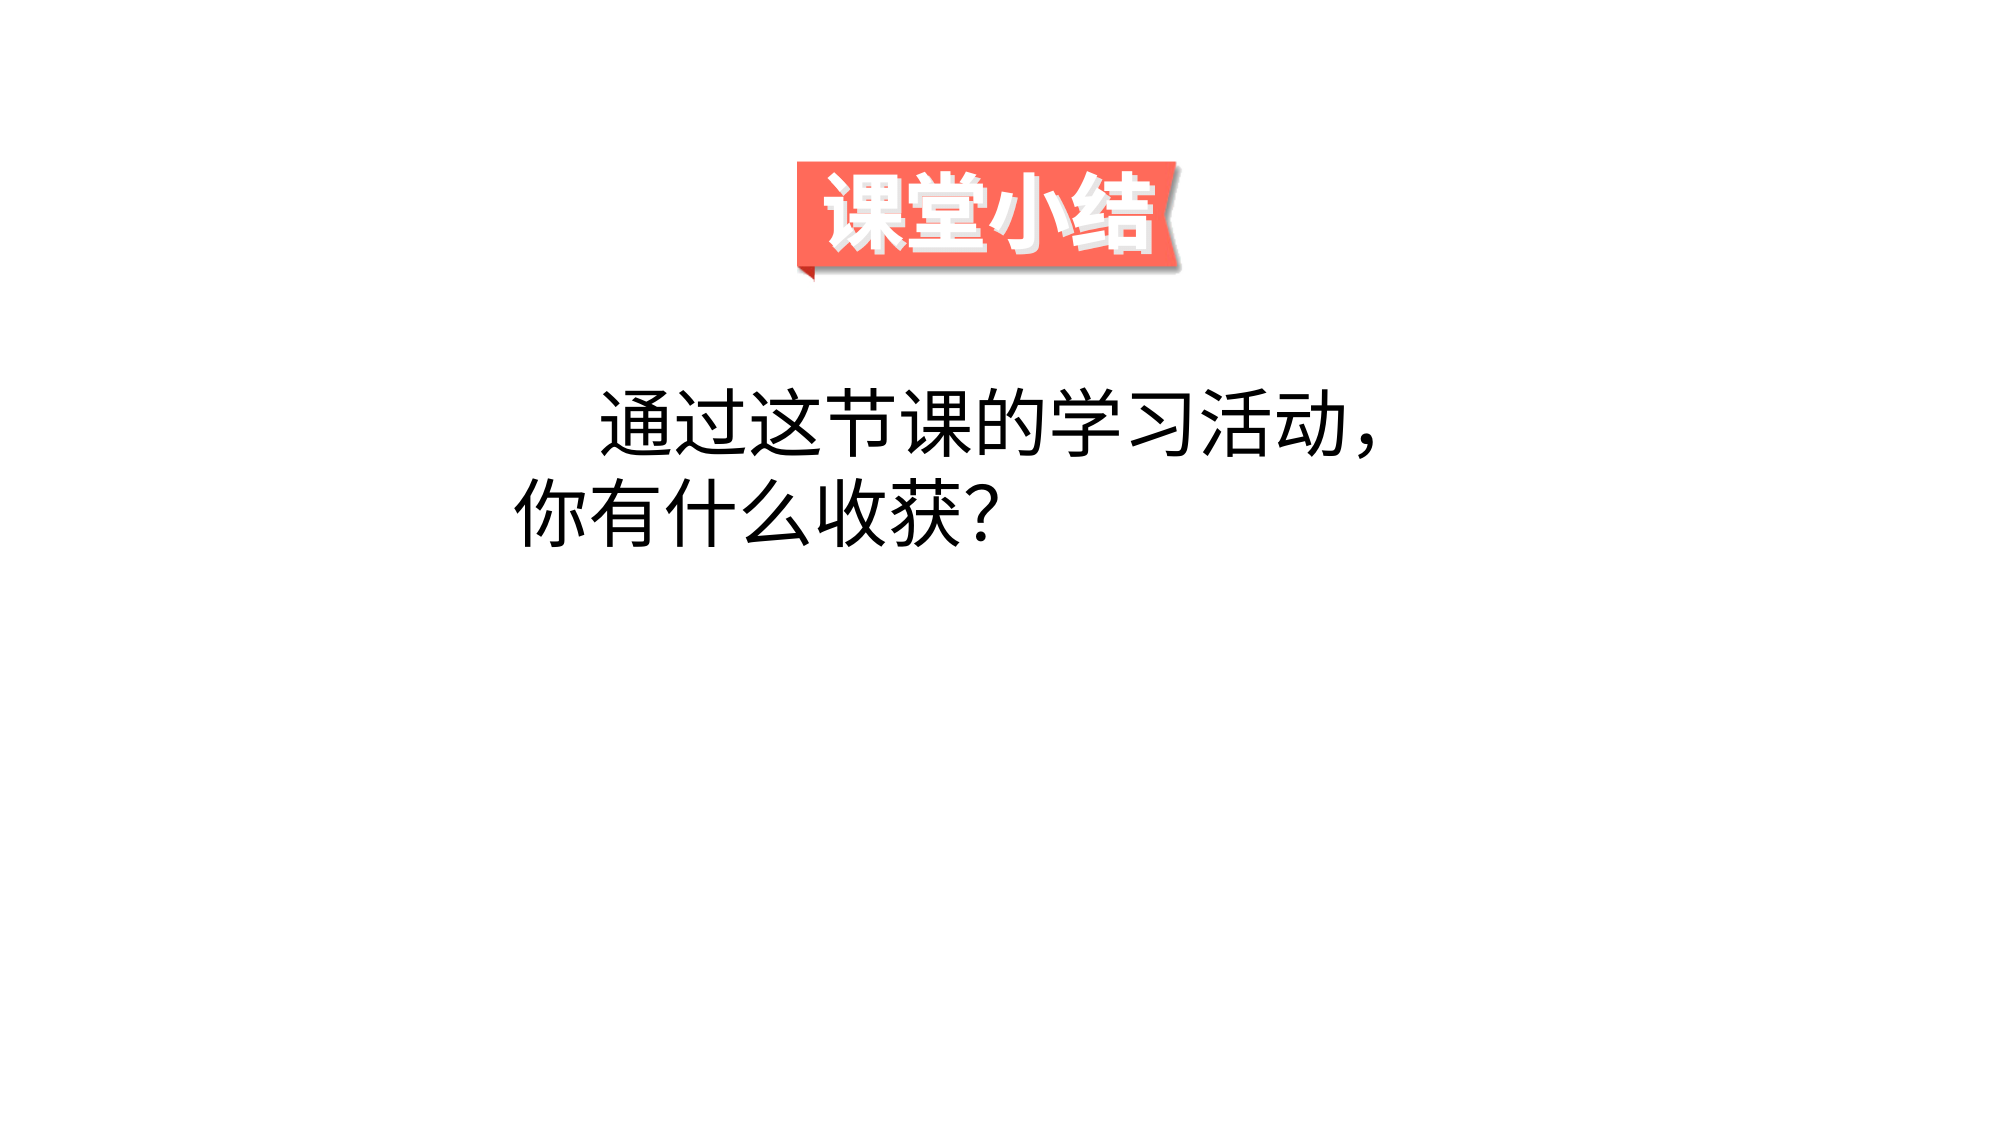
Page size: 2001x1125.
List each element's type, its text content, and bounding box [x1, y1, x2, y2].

text_box 通过这节课的学习活动，你有什么收获？ [498, 369, 1499, 565]
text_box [787, 137, 1236, 363]
